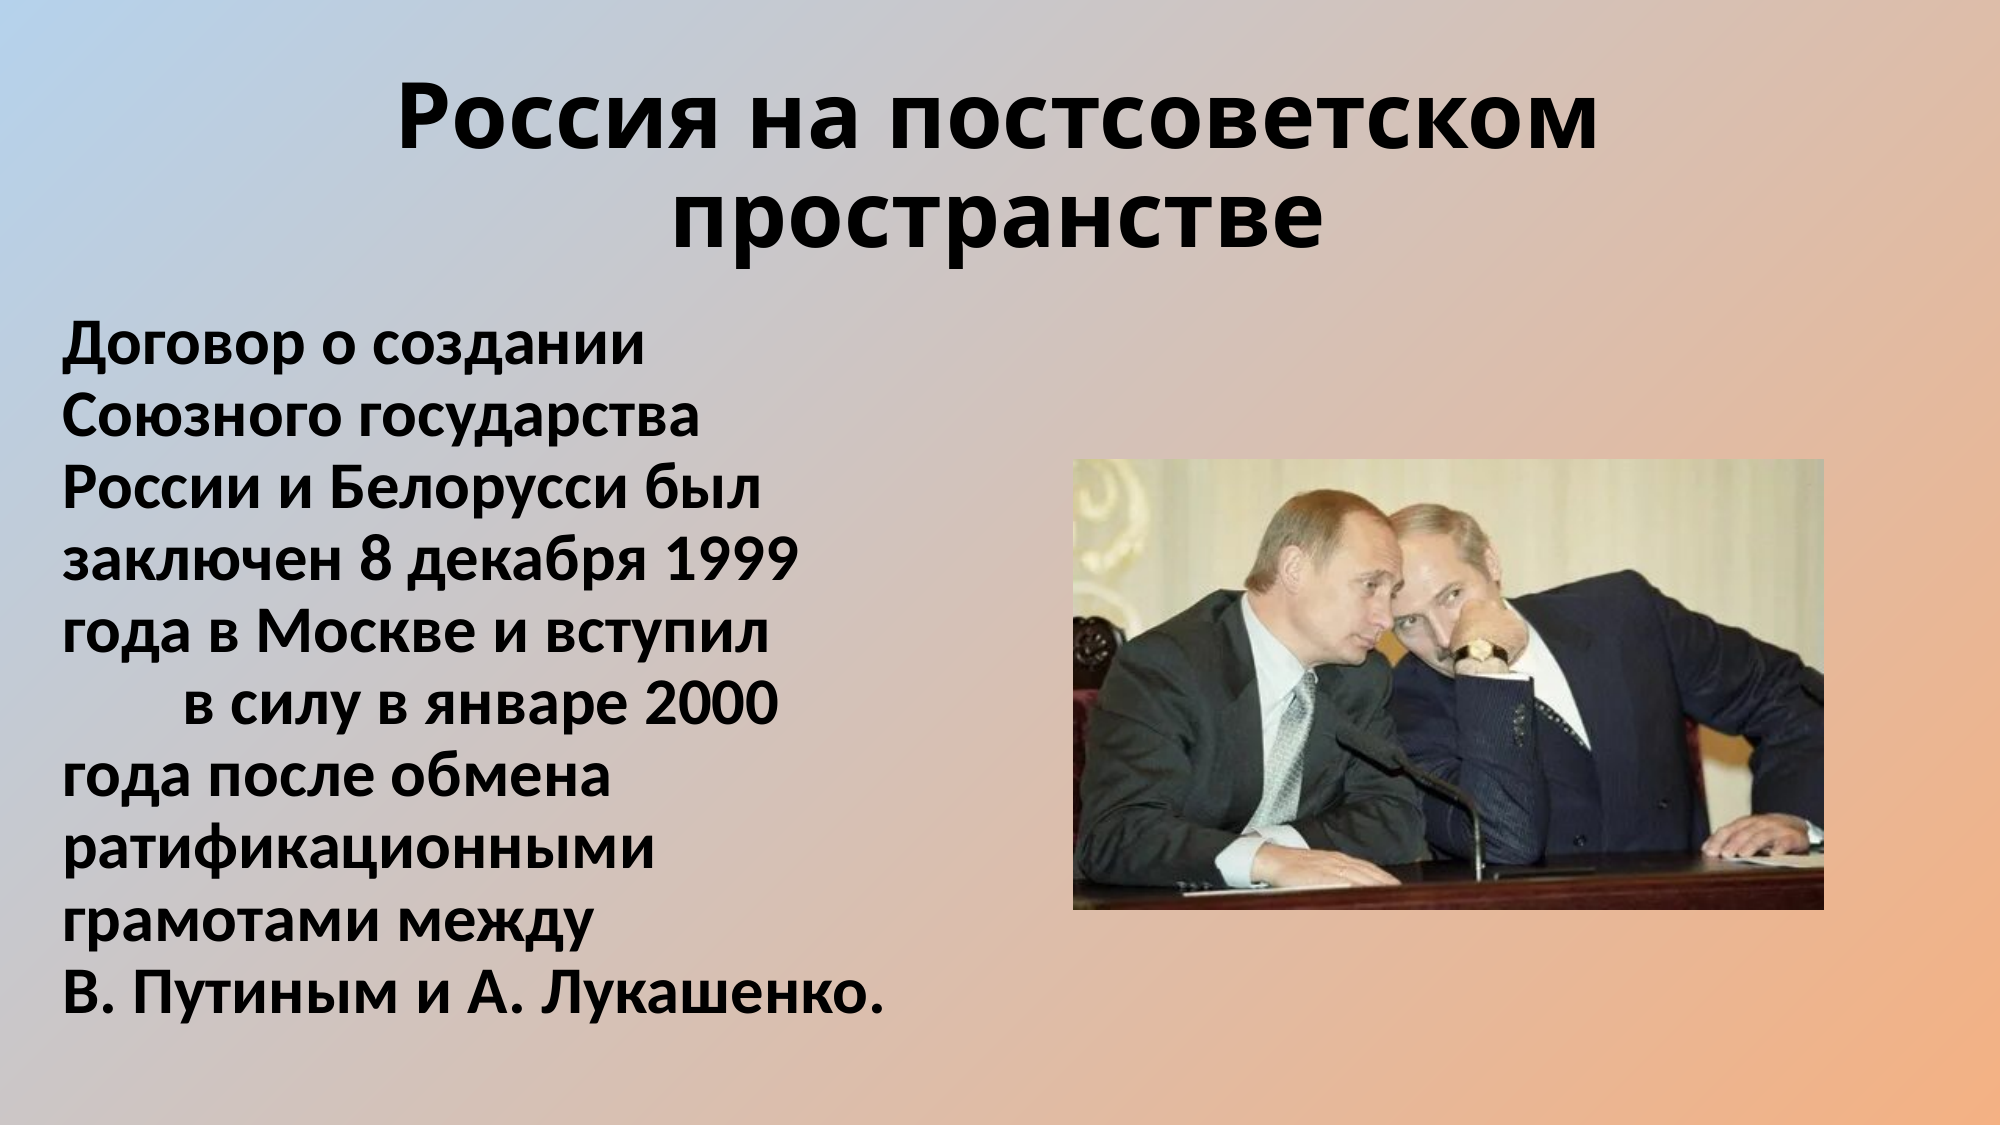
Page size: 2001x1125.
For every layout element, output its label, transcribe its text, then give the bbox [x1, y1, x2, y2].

title Россия на постсоветском пространстве [47, 59, 1950, 278]
list Договор о создании Союзного государства России и Белорусси был заключен 8 декабря 1999 года в Москве и вступил в силу в январе 2000 года после обмена ратификационными грамотами между В. Путиным и А. Лукашенко. [47, 299, 924, 1070]
picture [1073, 459, 1824, 910]
